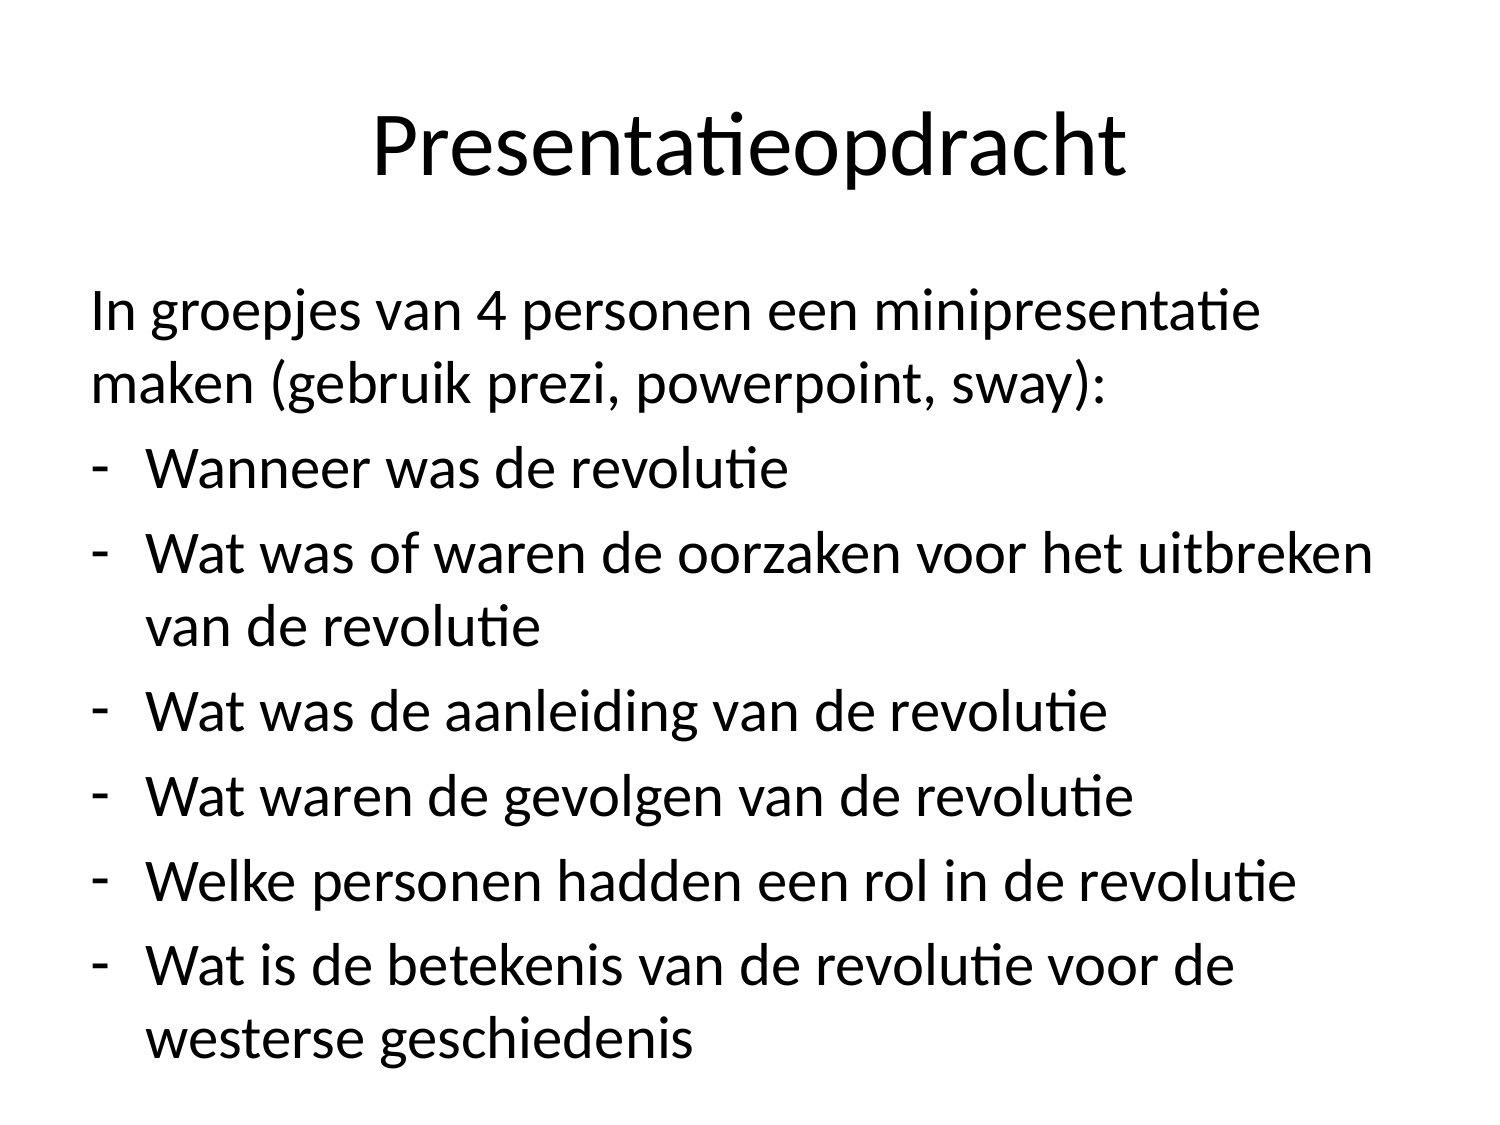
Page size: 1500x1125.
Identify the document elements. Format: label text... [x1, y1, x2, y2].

title Presentatieopdracht [75, 45, 1425, 233]
list In groepjes van 4 personen een minipresentatie maken (gebruik prezi, powerpoint, sway): Wanneer was de revolutie Wat was of waren de oorzaken voor het uitbreken van de revolutie Wat was de aanleiding van de revolutie Wat waren de gevolgen van de revolutie Welke personen hadden een rol in de revolutie Wat is de betekenis van de revolutie voor de westerse geschiedenis [75, 262, 1425, 1083]
